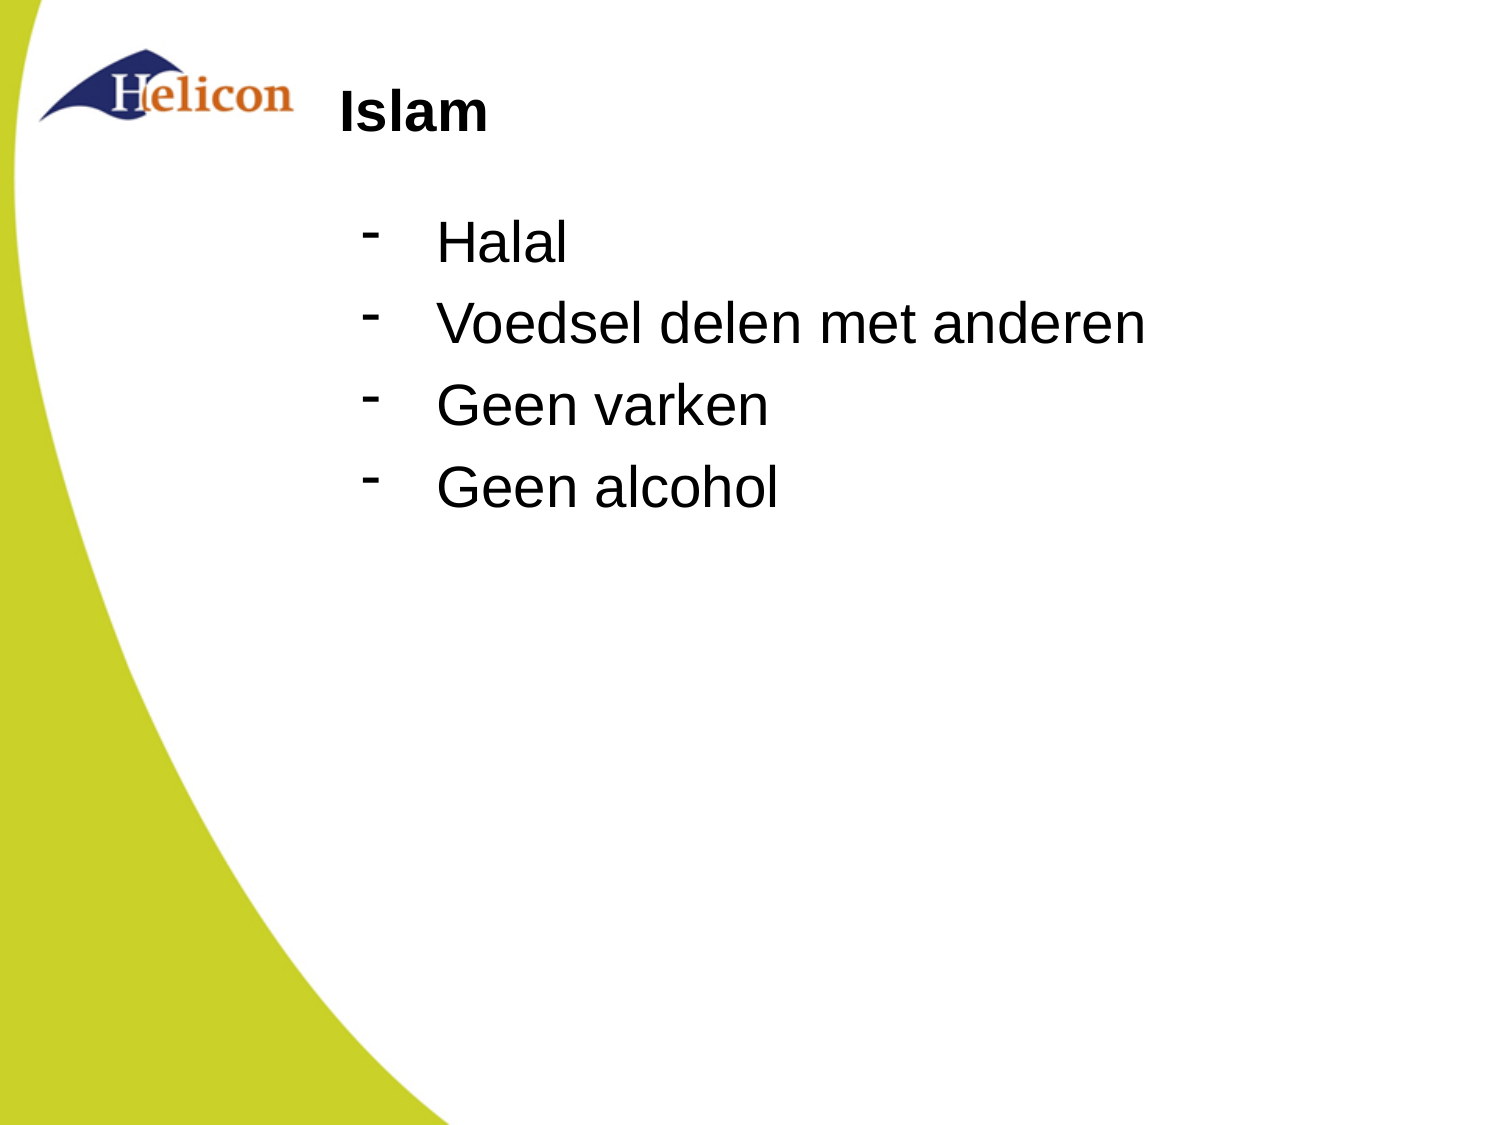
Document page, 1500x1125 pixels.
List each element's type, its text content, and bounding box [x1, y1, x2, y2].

list Halal Voedsel delen met anderen Geen varken Geen alcohol [336, 196, 1425, 1005]
title Islam [324, 54, 1415, 161]
picture [0, 0, 1500, 1125]
